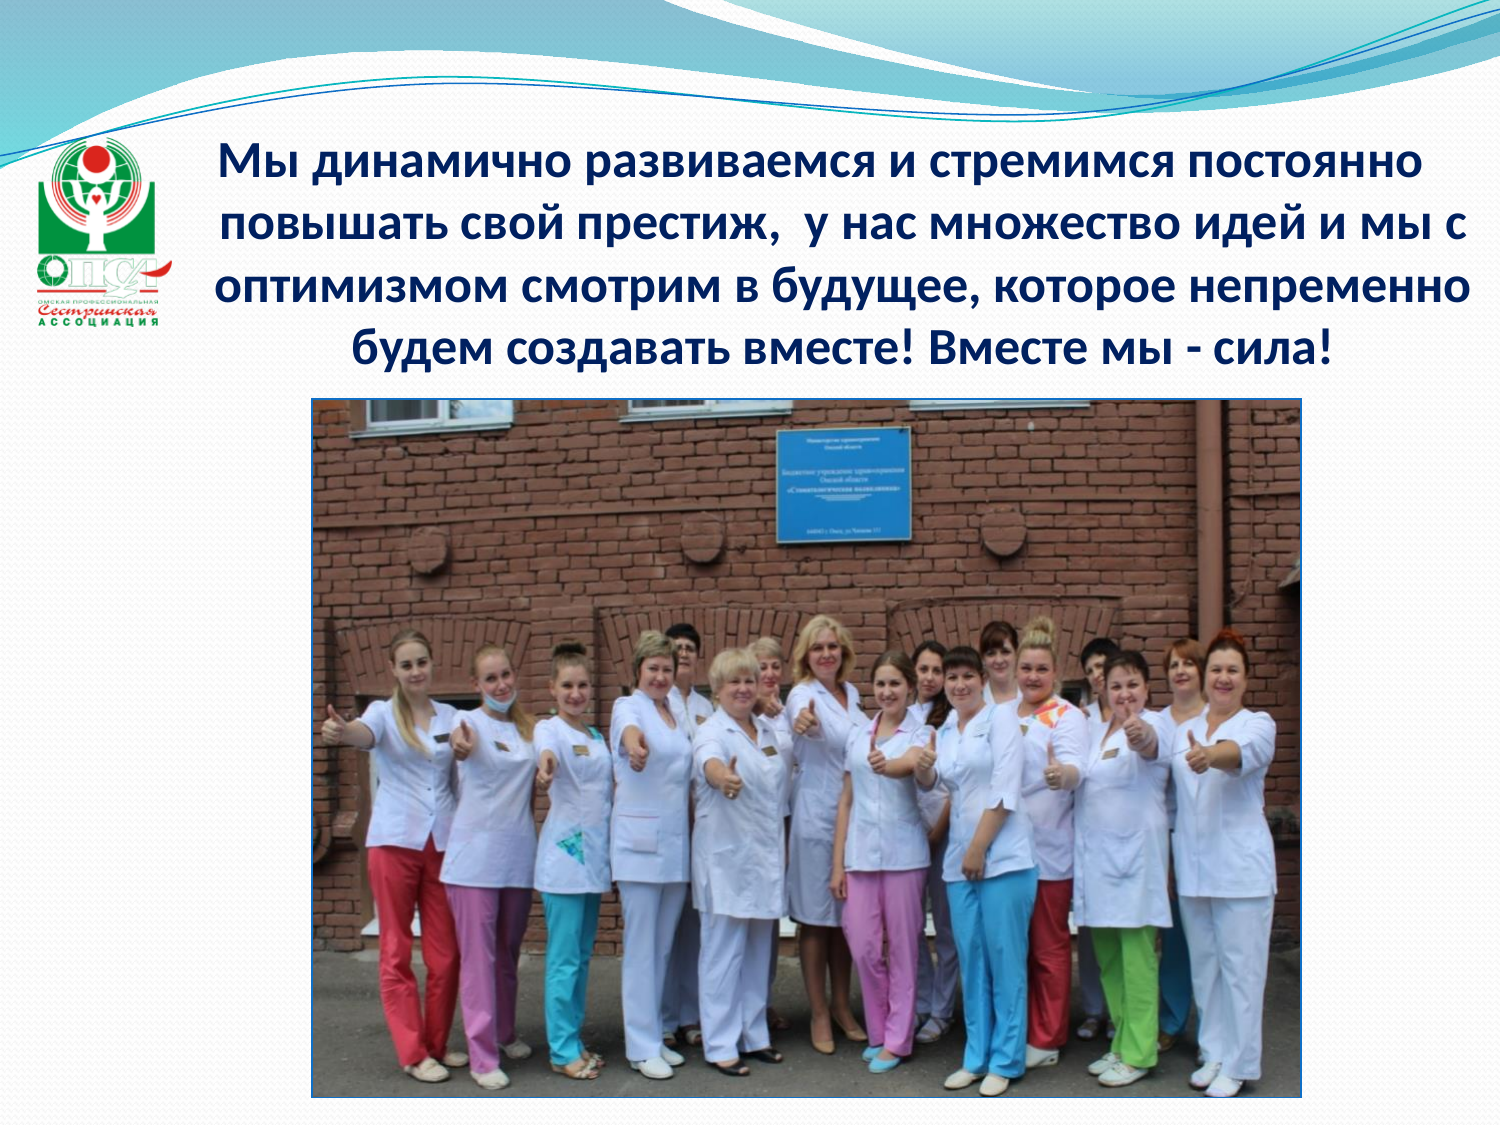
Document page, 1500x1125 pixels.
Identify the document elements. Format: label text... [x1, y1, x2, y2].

picture [37, 137, 172, 327]
title Мы динамично развиваемся и стремимся постоянно повышать свой престиж, у нас множество идей и мы с оптимизмом смотрим в будущее, которое непременно будем создавать вместе! Вместе мы - сила! [167, 187, 1475, 375]
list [312, 399, 1301, 1097]
